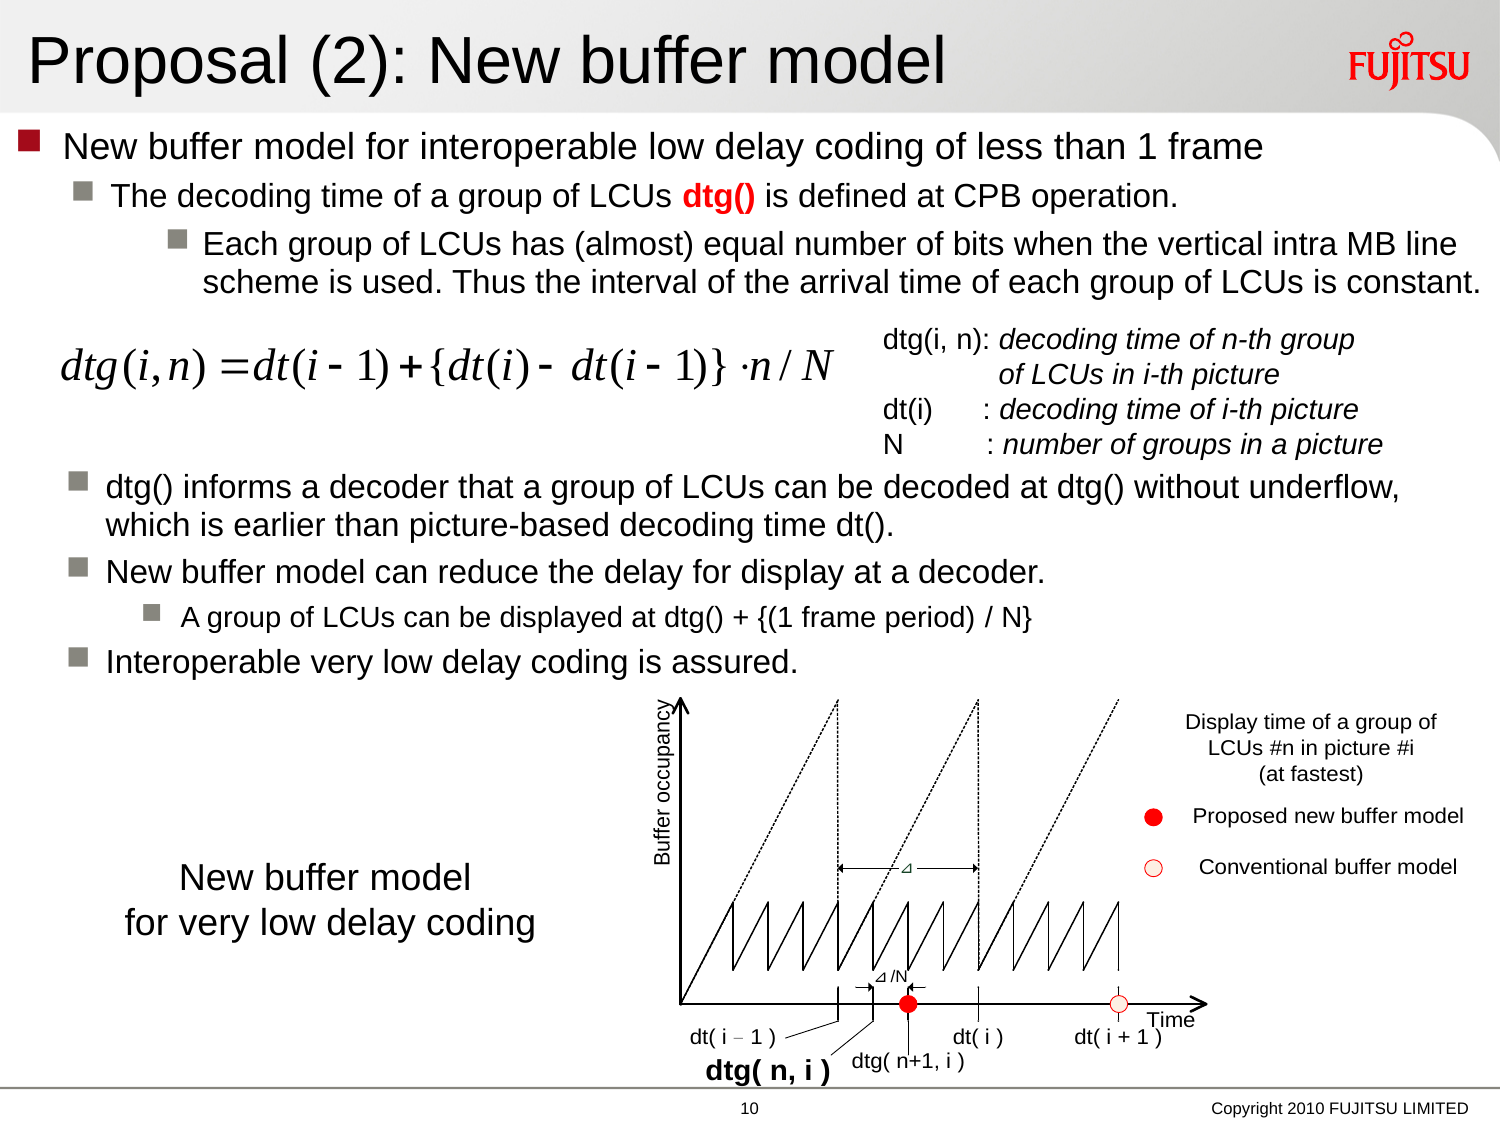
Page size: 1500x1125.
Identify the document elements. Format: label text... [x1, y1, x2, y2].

title Proposal (2): New buffer model [27, 0, 1318, 114]
text_box dtg() informs a decoder that a group of LCUs can be decoded at dtg() without underflow, which is earlier than picture-based decoding time dt(). New buffer model can reduce the delay for display at a decoder. A group of LCUs can be displayed at dtg() + {(1 frame period) / N} Interoperable very low delay coding is assured. [10, 467, 1490, 693]
text_box New buffer model for interoperable low delay coding of less than 1 frame The decoding time of a group of LCUs dtg() is defined at CPB operation. Each group of LCUs has (almost) equal number of bits when the vertical intra MB line scheme is used. Thus the interval of the arrival time of each group of LCUs is constant. [15, 125, 1495, 244]
slide_number 9 [705, 1099, 795, 1125]
text_box New buffer model for very low delay coding [64, 846, 597, 951]
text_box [52, 337, 845, 400]
picture [0, 0, 1500, 176]
footer Copyright 2010 FUJITSU LIMITED [809, 1097, 1470, 1125]
text_box dtg(i, n): decoding time of n-th group of LCUs in i-th picture dt(i) : decoding time of i-th picture N : number of groups in a picture [868, 313, 1500, 468]
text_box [643, 680, 1471, 1091]
